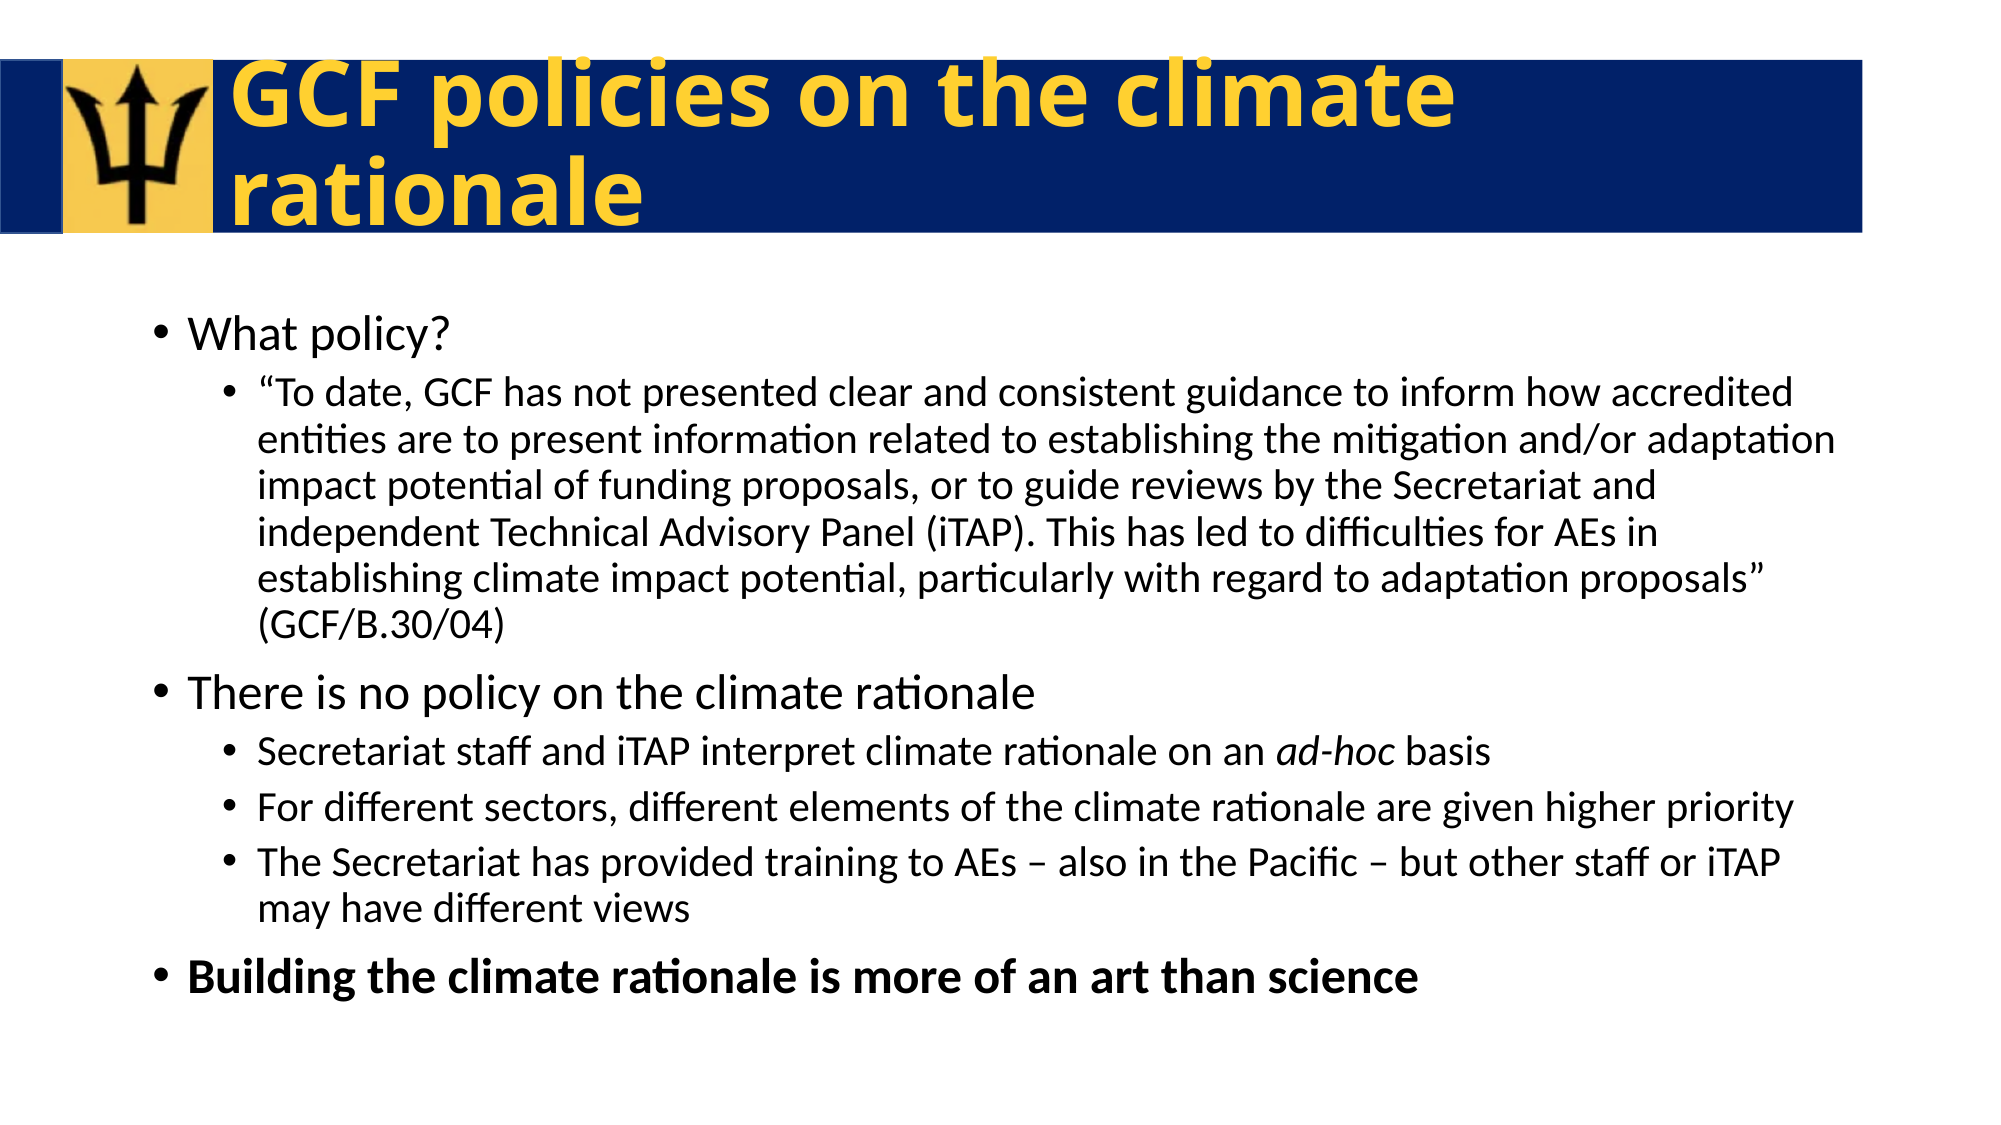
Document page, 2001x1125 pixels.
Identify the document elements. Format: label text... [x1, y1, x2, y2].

list What policy? “To date, GCF has not presented clear and consistent guidance to inform how accredited entities are to present information related to establishing the mitigation and/or adaptation impact potential of funding proposals, or to guide reviews by the Secretariat and independent Technical Advisory Panel (iTAP). This has led to difficulties for AEs in establishing climate impact potential, particularly with regard to adaptation proposals” (GCF/B.30/04) There is no policy on the climate rationale Secretariat staff and iTAP interpret climate rationale on an ad-hoc basis For different sectors, different elements of the climate rationale are given higher priority The Secretariat has provided training to AEs – also in the Pacific – but other staff or iTAP may have different views Building the climate rationale is more of an art than science [137, 299, 1863, 1014]
title GCF policies on the climate rationale [213, 59, 1863, 233]
picture [63, 59, 213, 233]
